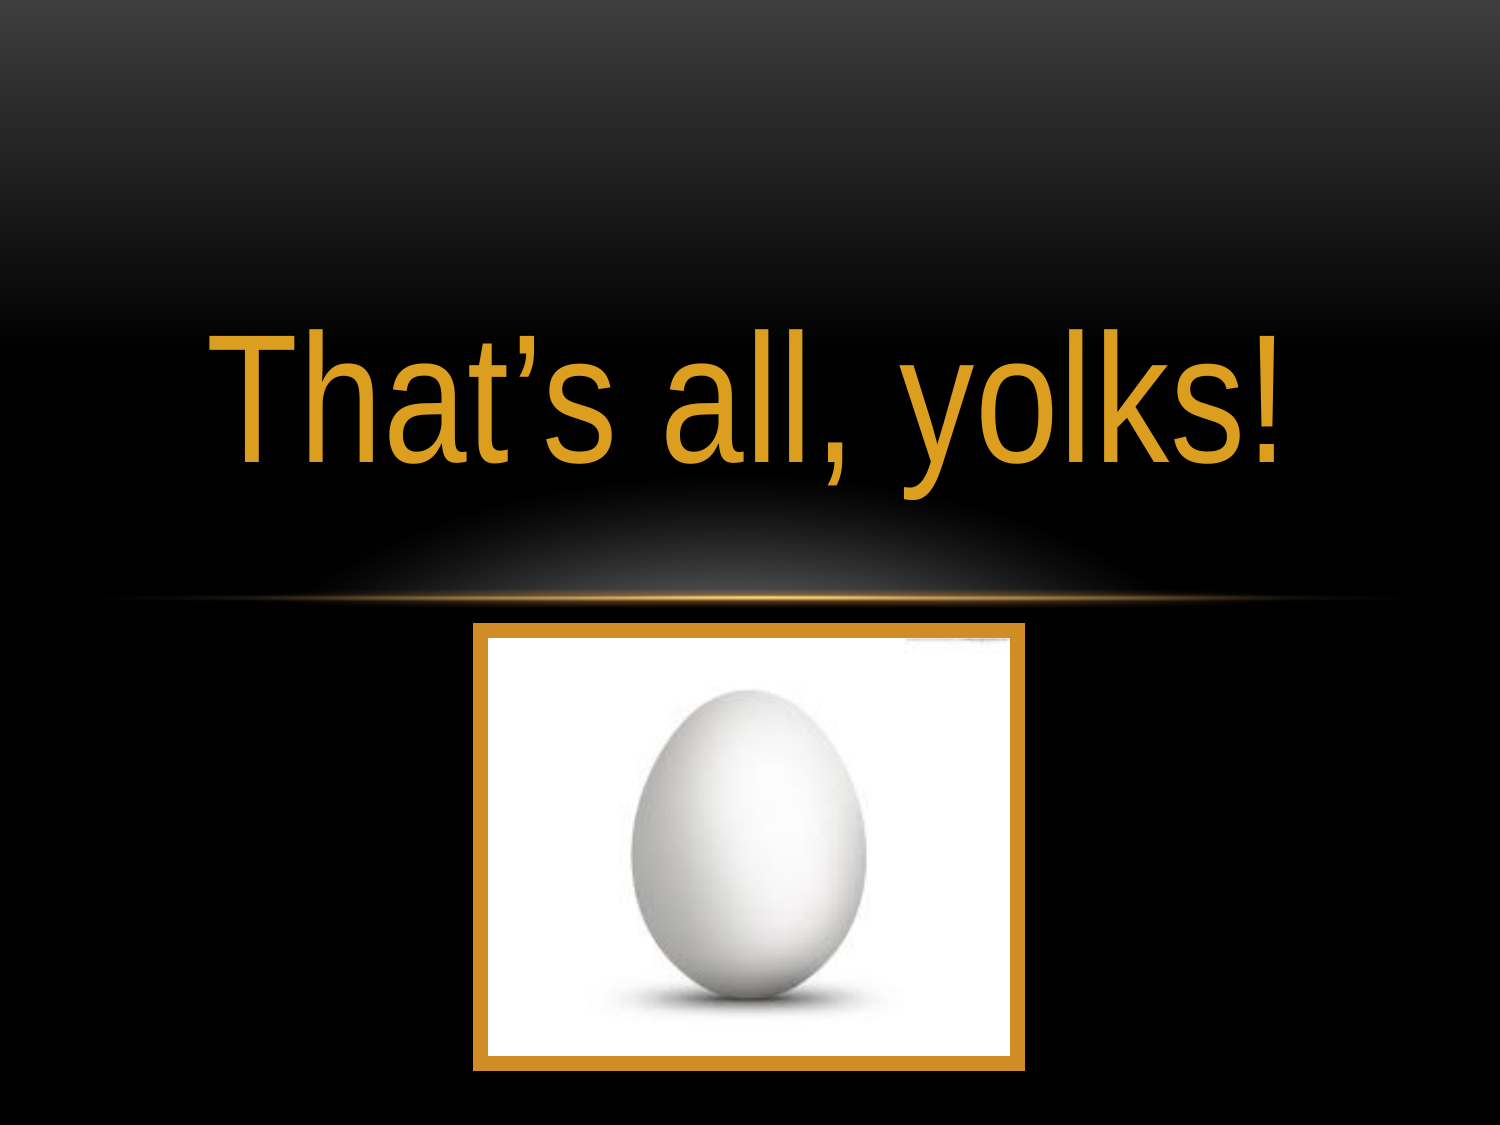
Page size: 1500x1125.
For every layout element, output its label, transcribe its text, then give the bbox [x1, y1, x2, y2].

picture [0, 0, 1500, 750]
title That’s all, yolks! [111, 344, 1387, 507]
picture [487, 637, 1011, 1057]
